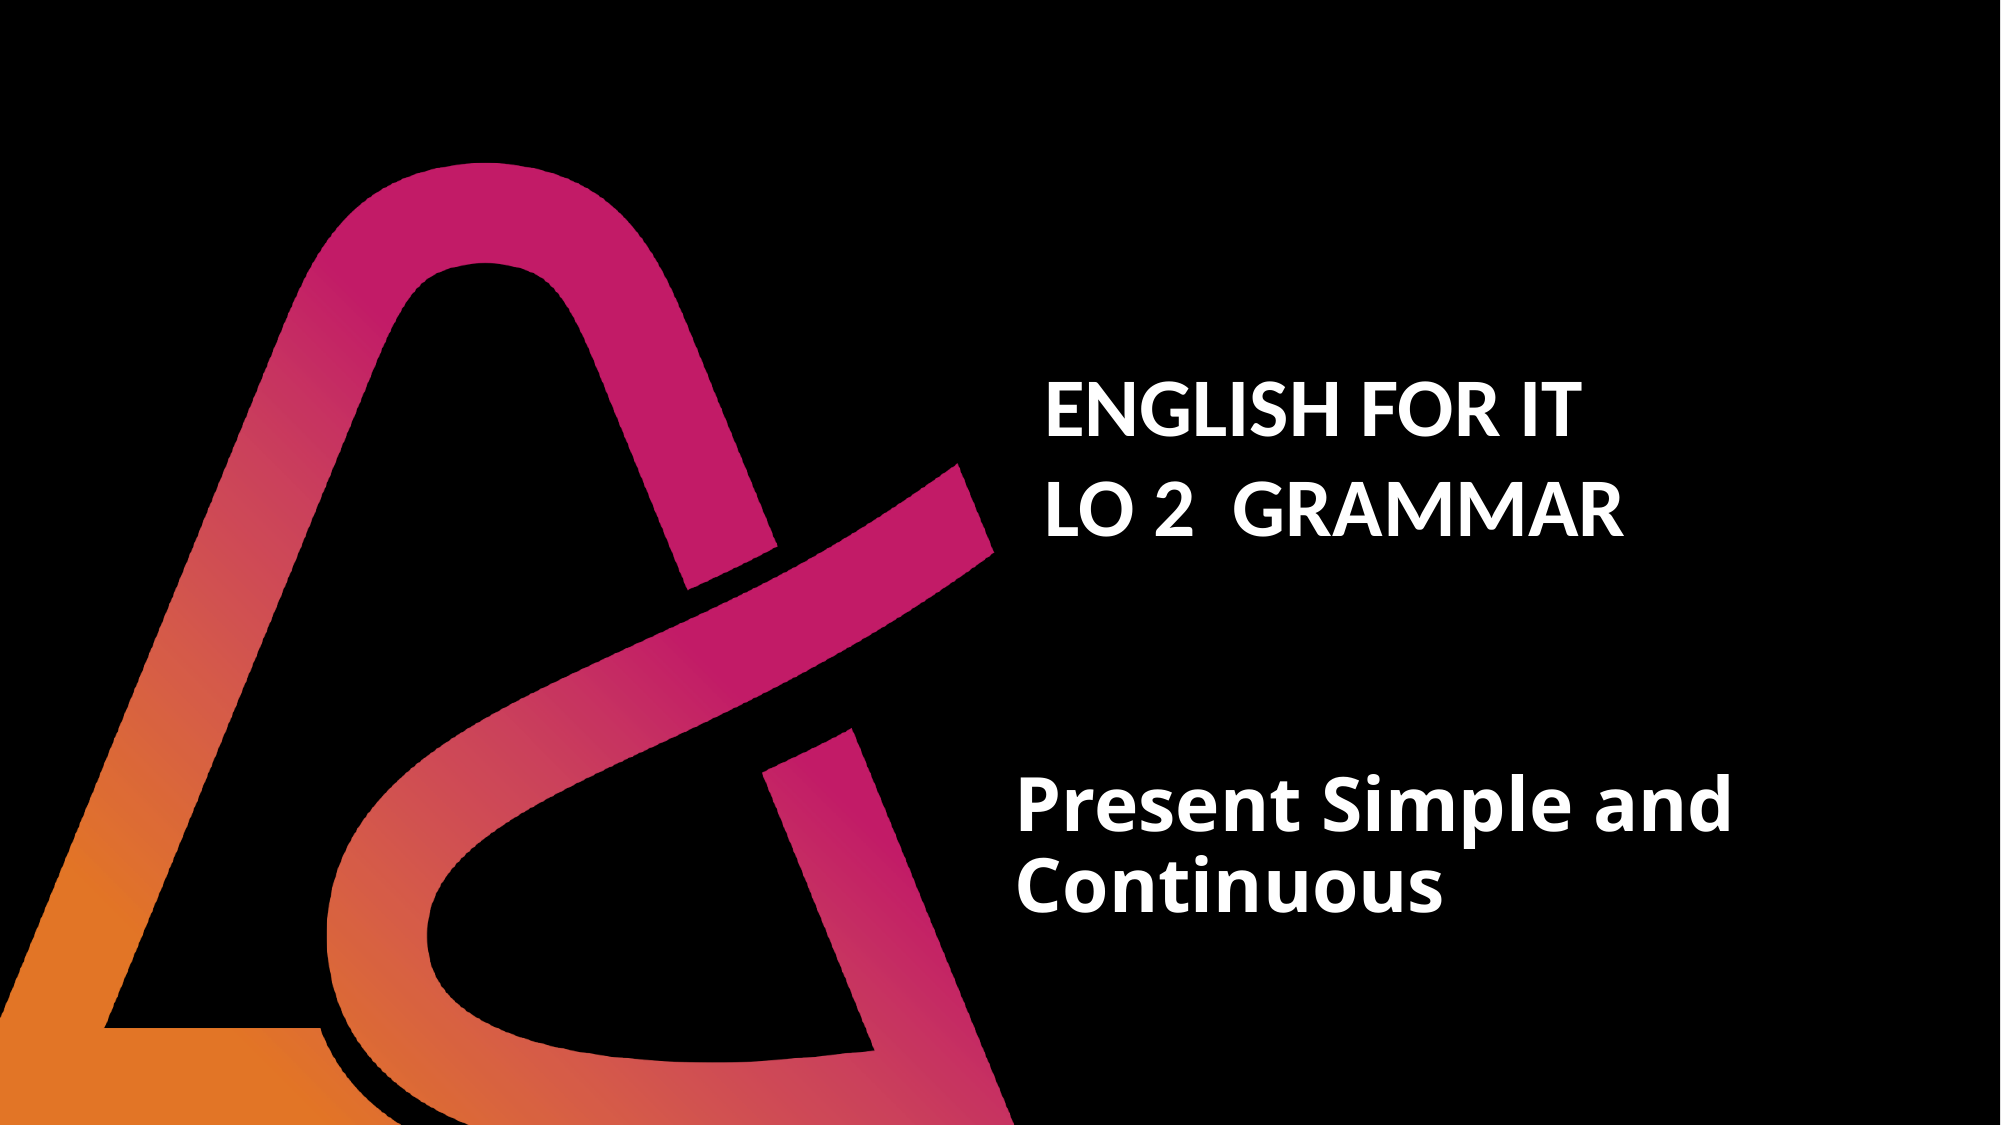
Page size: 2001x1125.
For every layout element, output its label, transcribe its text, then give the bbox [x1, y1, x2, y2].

picture [0, 143, 1015, 1125]
text_box ENGLISH FOR IT LO 2 GRAMMAR [1029, 345, 1818, 561]
title Present Simple and Continuous [999, 682, 1967, 1013]
